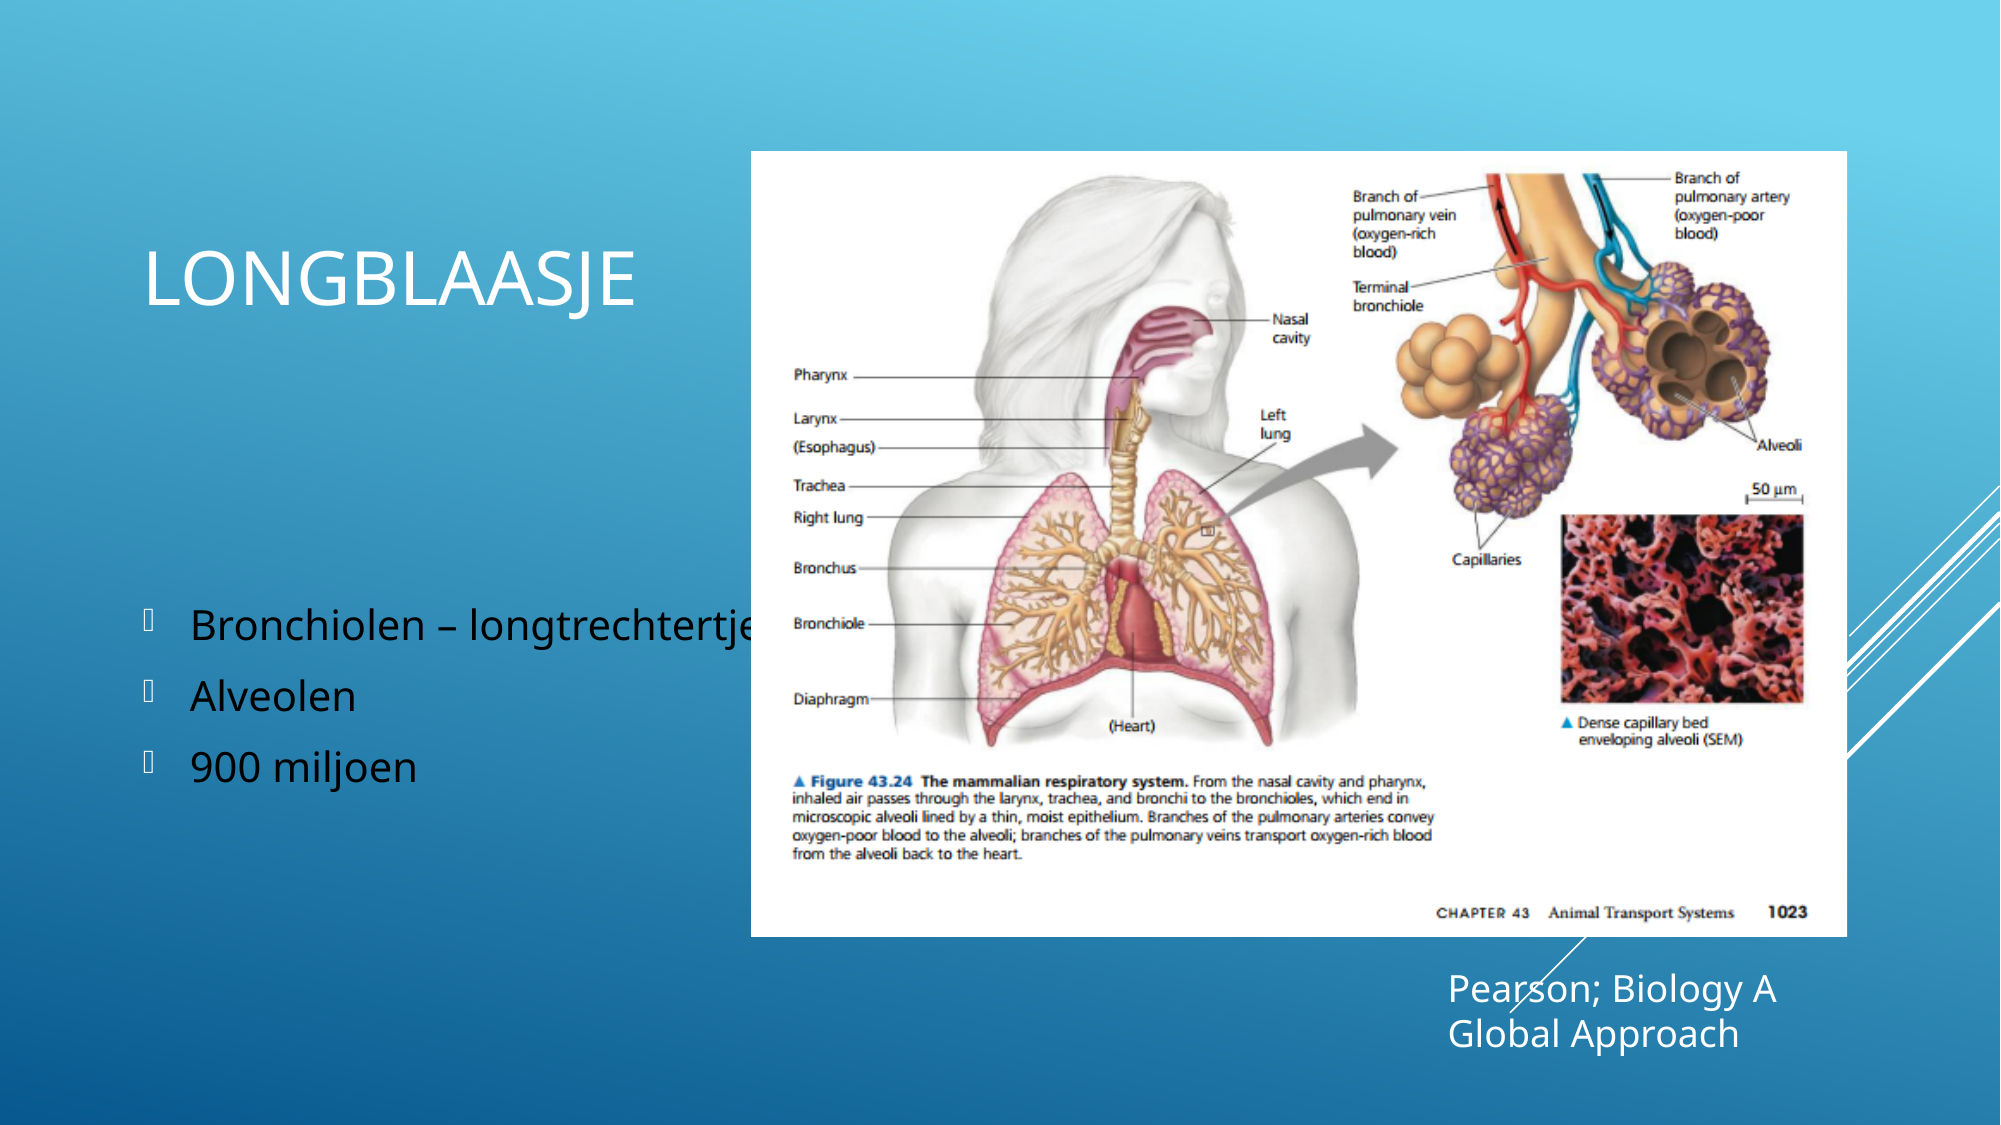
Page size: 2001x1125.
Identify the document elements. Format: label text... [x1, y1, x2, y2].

text_box Pearson; Biology A Global Approach [1432, 957, 1800, 1063]
title Longblaasje [127, 151, 750, 399]
list Bronchiolen – longtrechtertje Alveolen 900 miljoen [127, 470, 1528, 1064]
picture [750, 151, 1848, 937]
